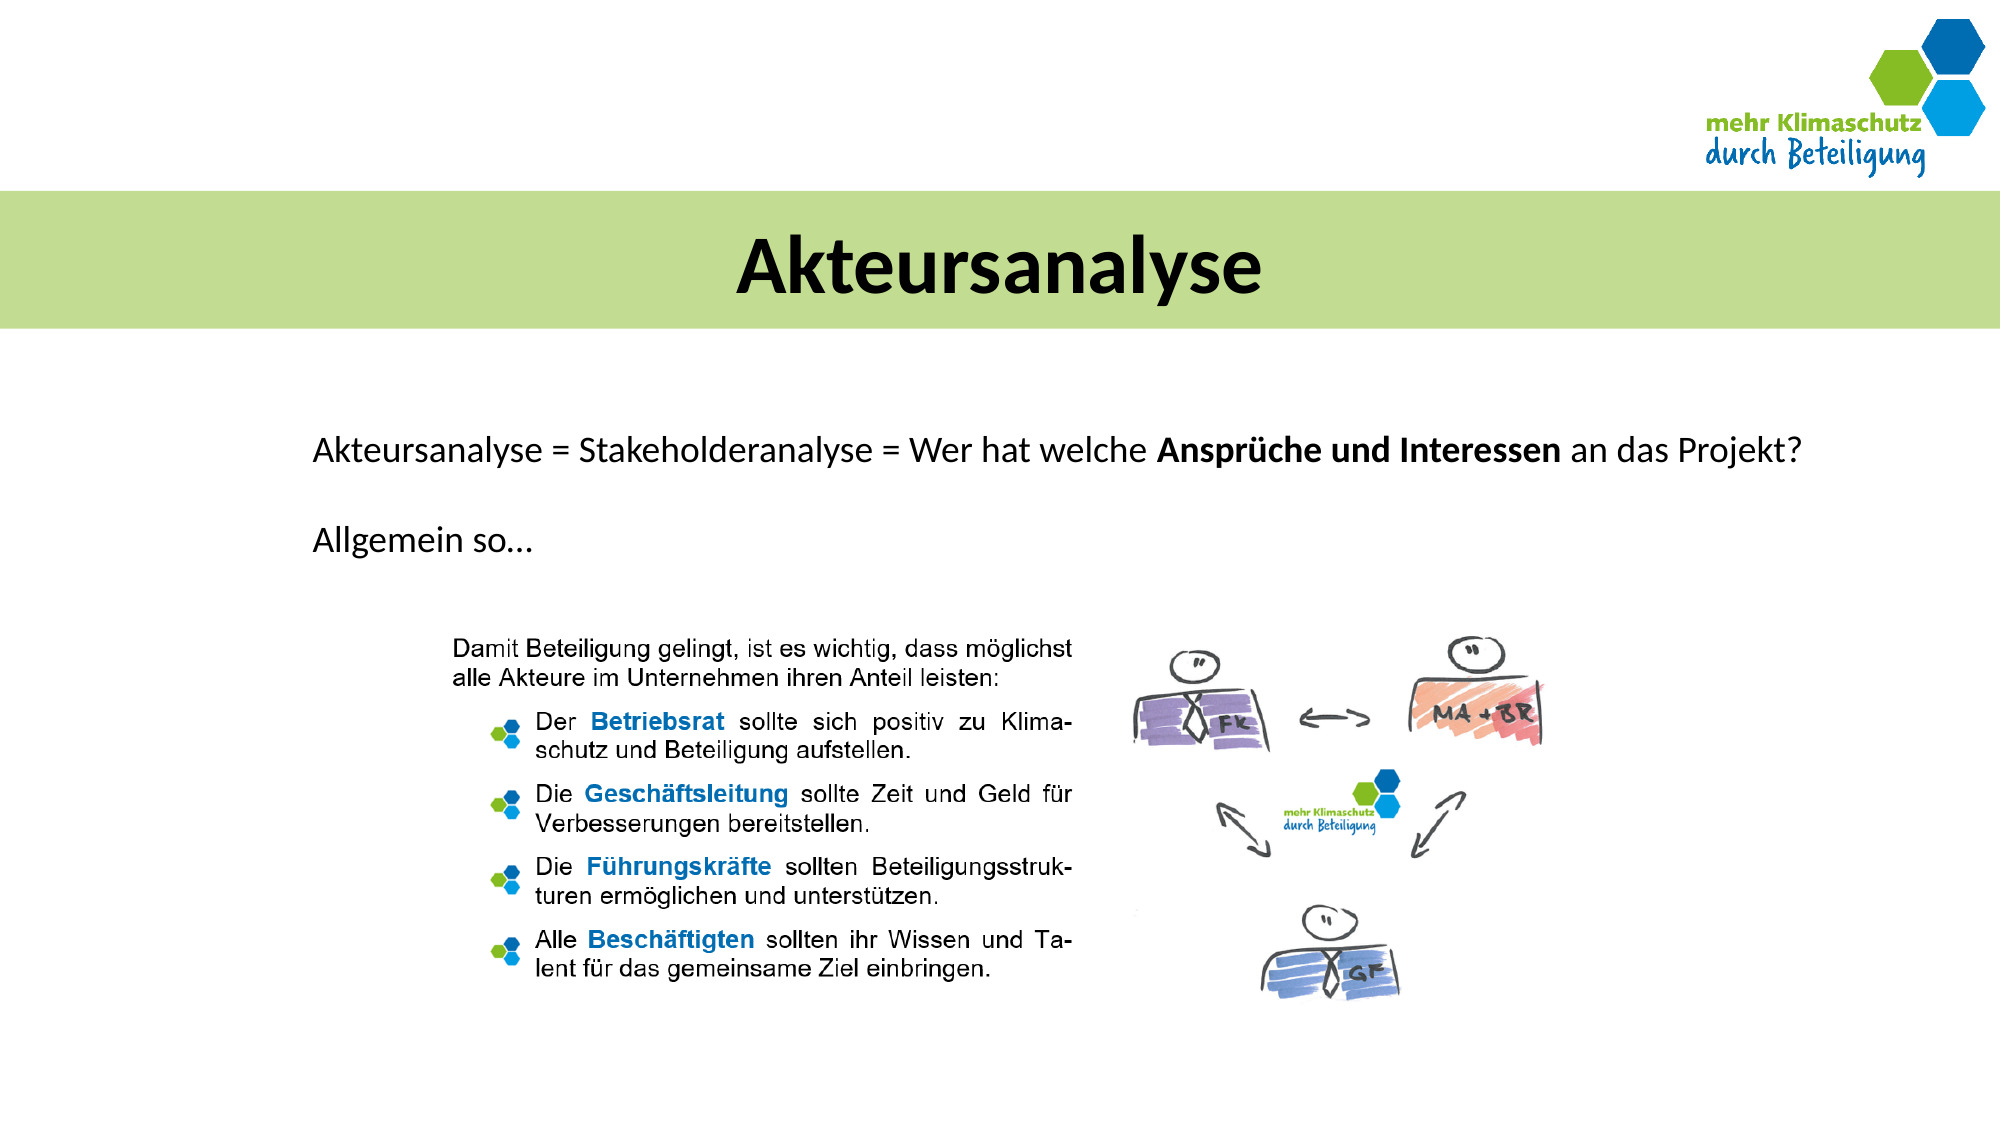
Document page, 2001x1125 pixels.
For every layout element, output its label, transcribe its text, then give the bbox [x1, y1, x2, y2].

text_box Akteursanalyse = Stakeholderanalyse = Wer hat welche Ansprüche und Interessen an das Projekt? Allgemein so… [297, 417, 1819, 568]
title Akteursanalyse [249, 170, 1750, 320]
picture [434, 636, 1566, 1037]
picture [1694, 9, 1998, 187]
